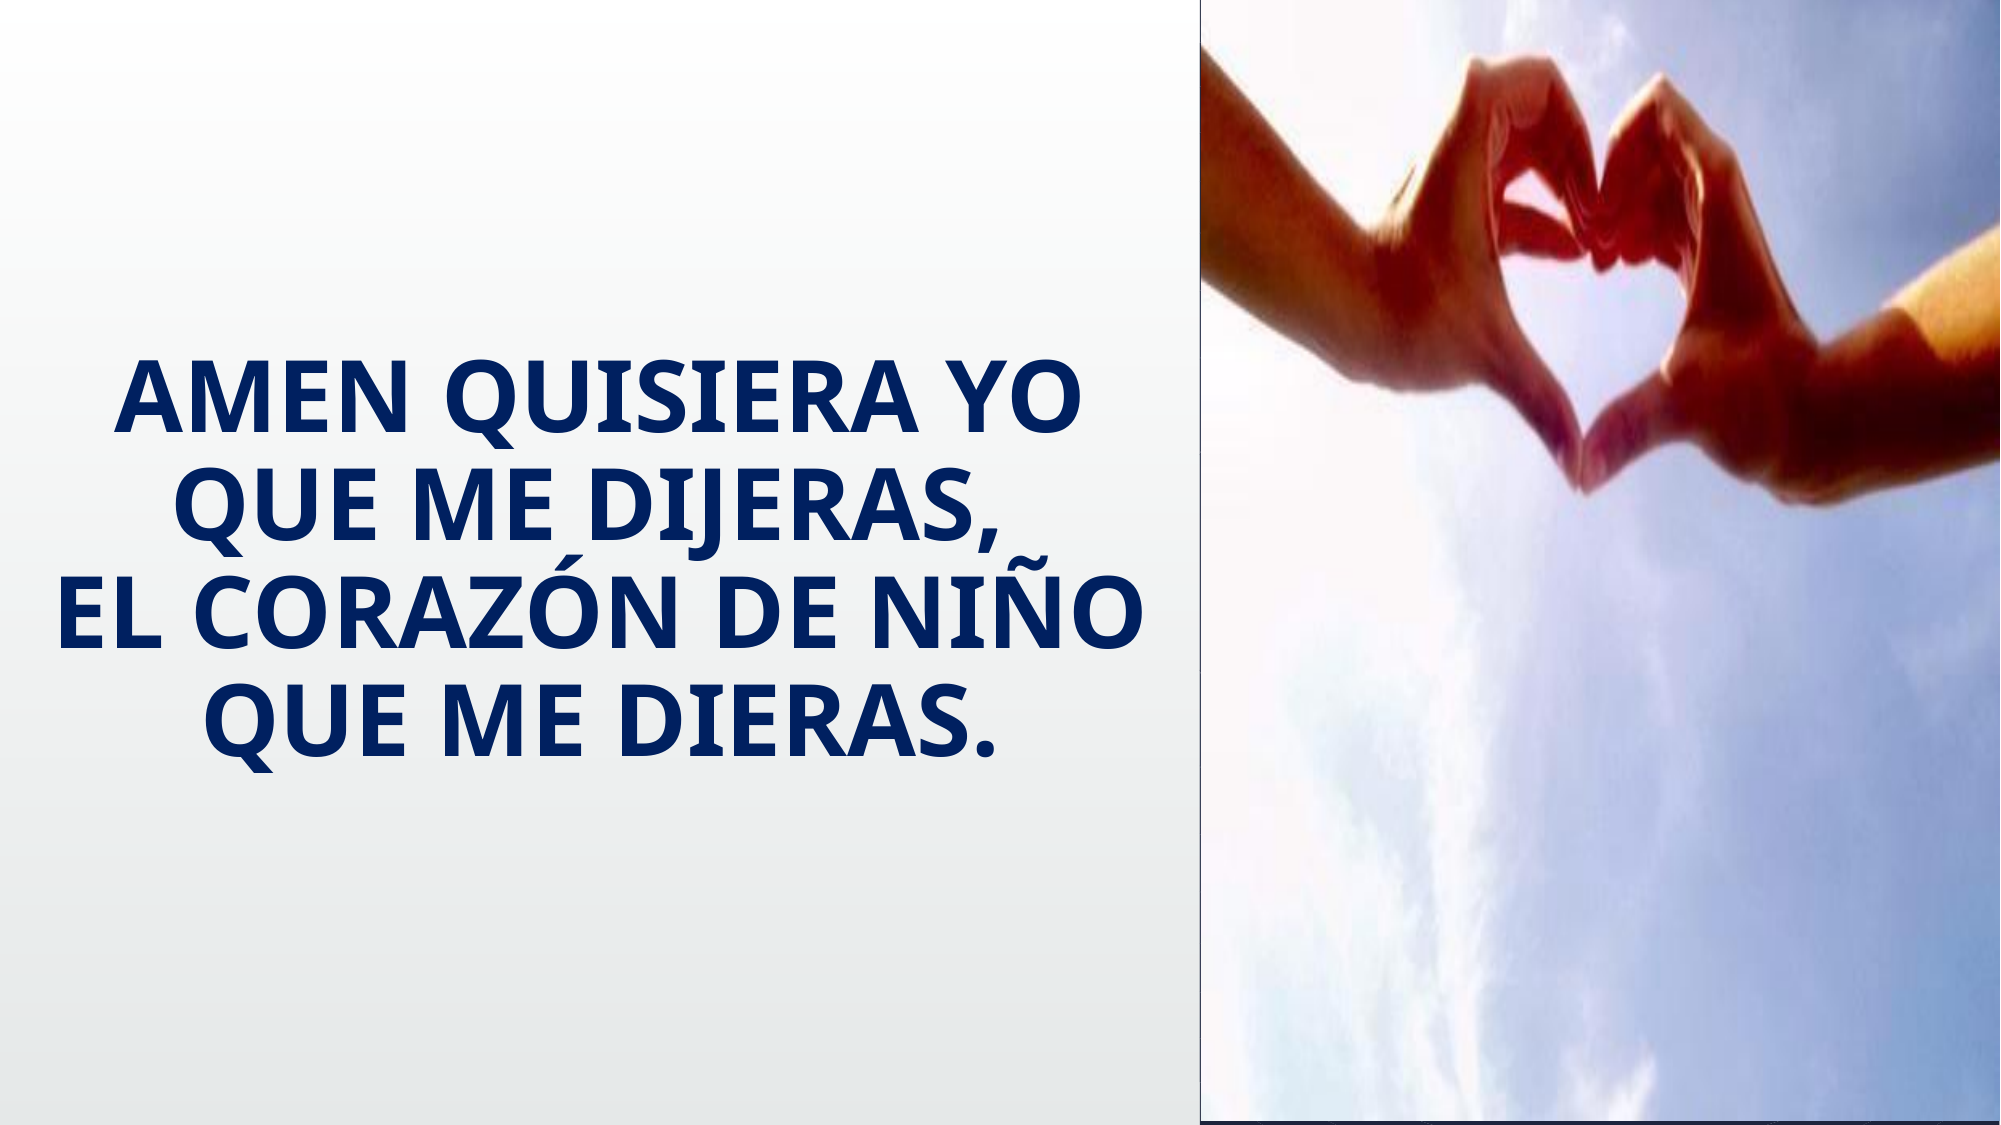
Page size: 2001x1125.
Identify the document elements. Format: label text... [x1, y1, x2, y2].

picture [1200, 0, 2000, 1125]
title AMEN QUISIERA YO QUE ME DIJERAS, EL CORAZÓN DE NIÑO QUE ME DIERAS. [0, 0, 1200, 1125]
